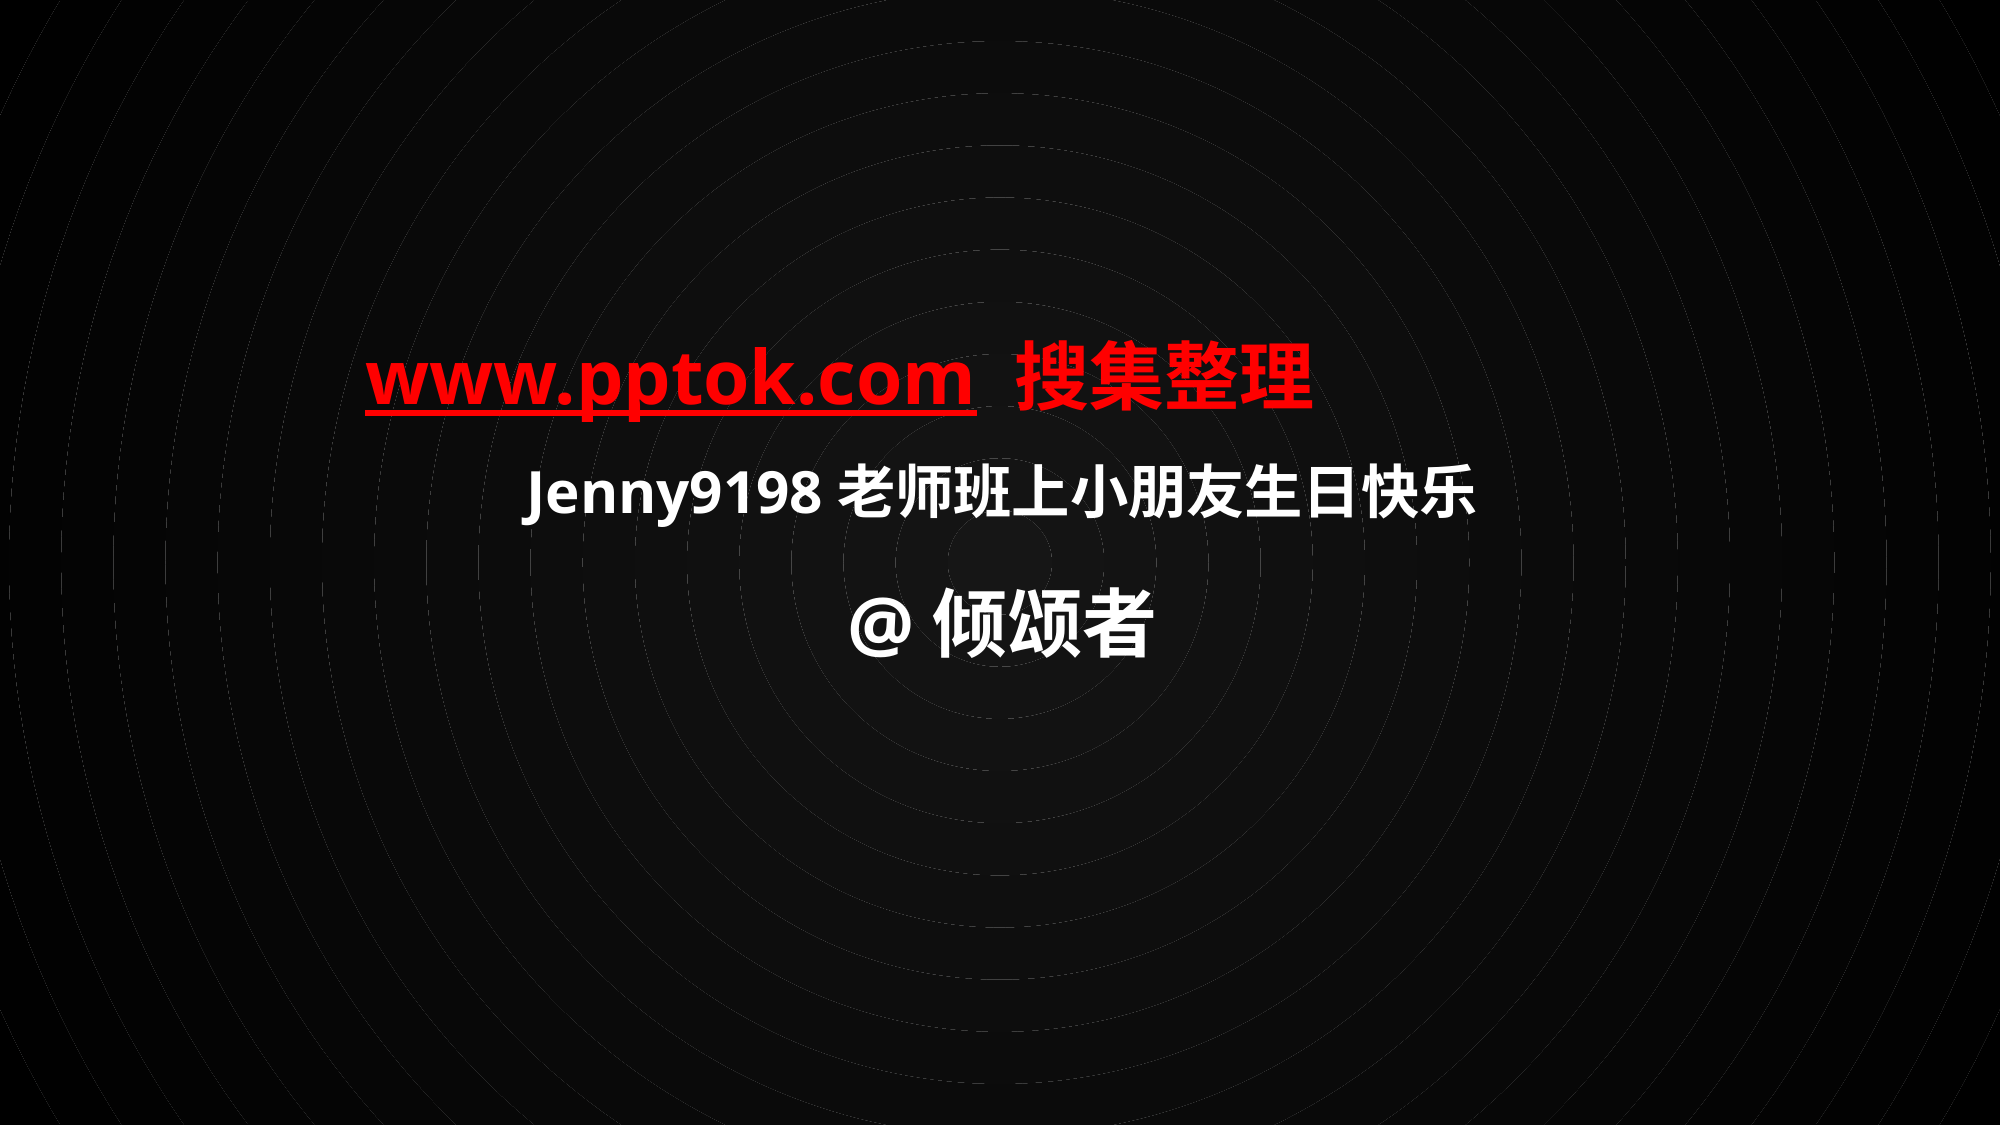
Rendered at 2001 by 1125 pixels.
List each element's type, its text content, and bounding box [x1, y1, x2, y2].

text_box www.pptok.com 搜集整理 [350, 322, 1330, 440]
text_box @倾颂者 [832, 568, 1173, 674]
text_box Jenny9198老师班上小朋友生日快乐 [511, 448, 1493, 533]
text_box [0, 0, 2000, 1125]
